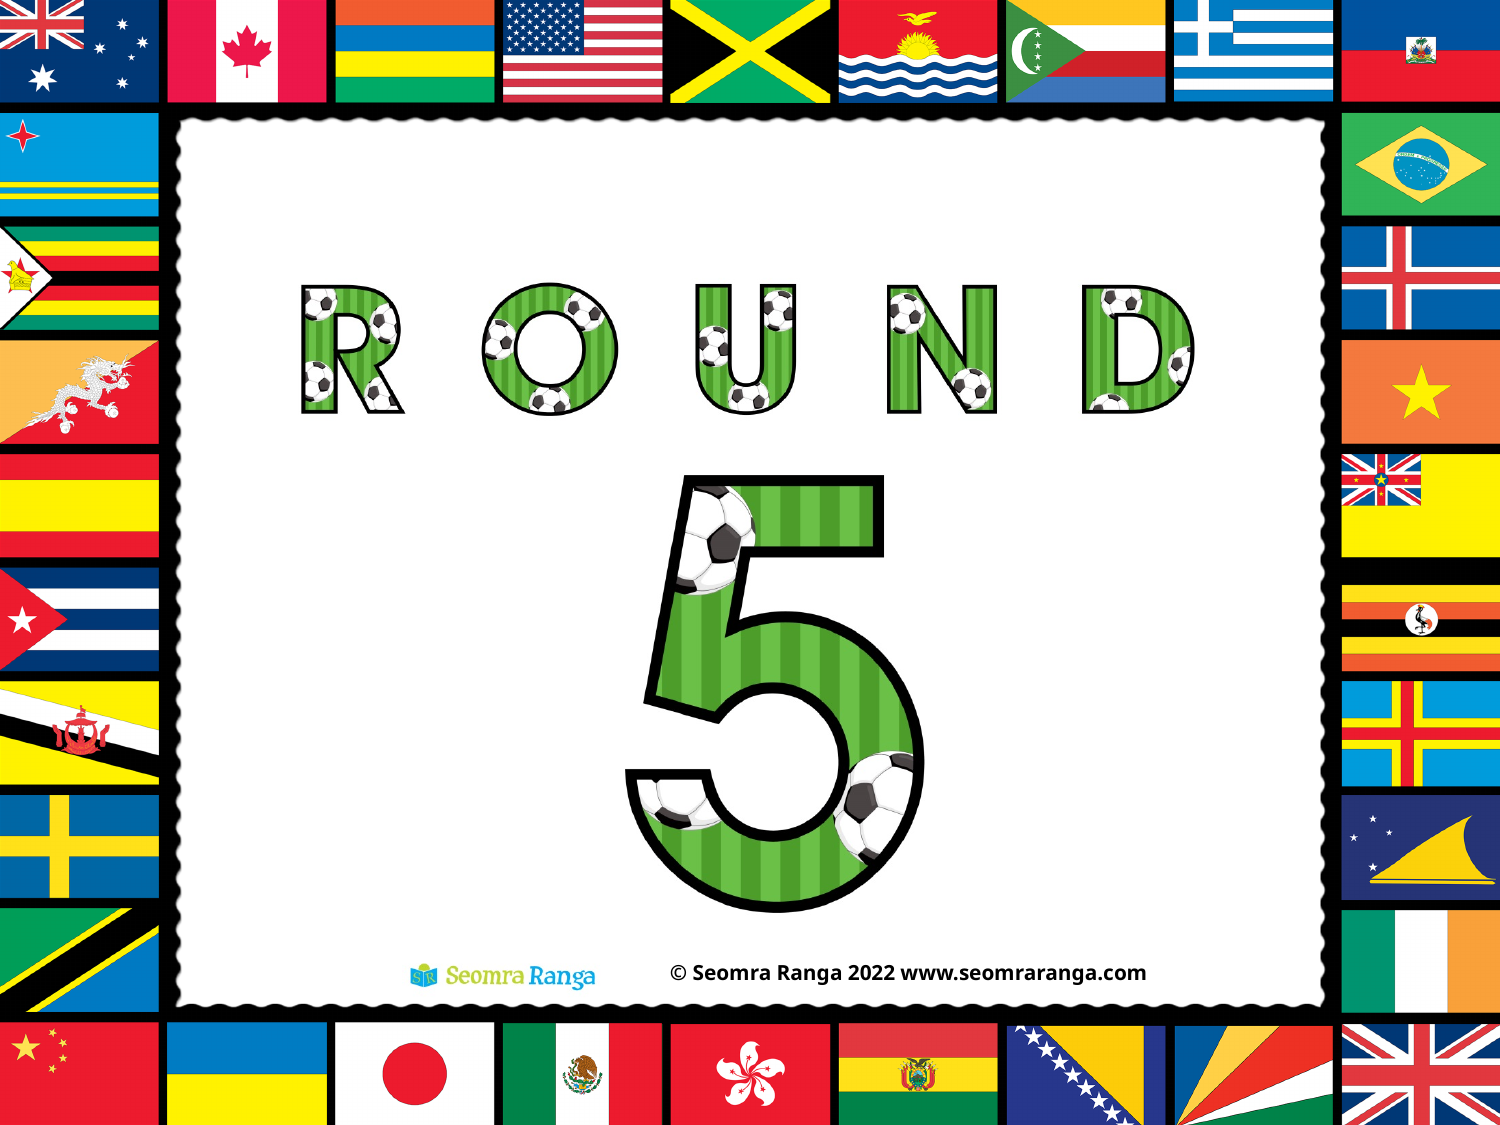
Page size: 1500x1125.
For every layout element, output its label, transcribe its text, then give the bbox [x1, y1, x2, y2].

picture [10, 122, 36, 150]
text_box © Seomra Ranga 2022 www.seomraranga.com [631, 952, 1187, 993]
picture [0, 0, 1500, 1125]
